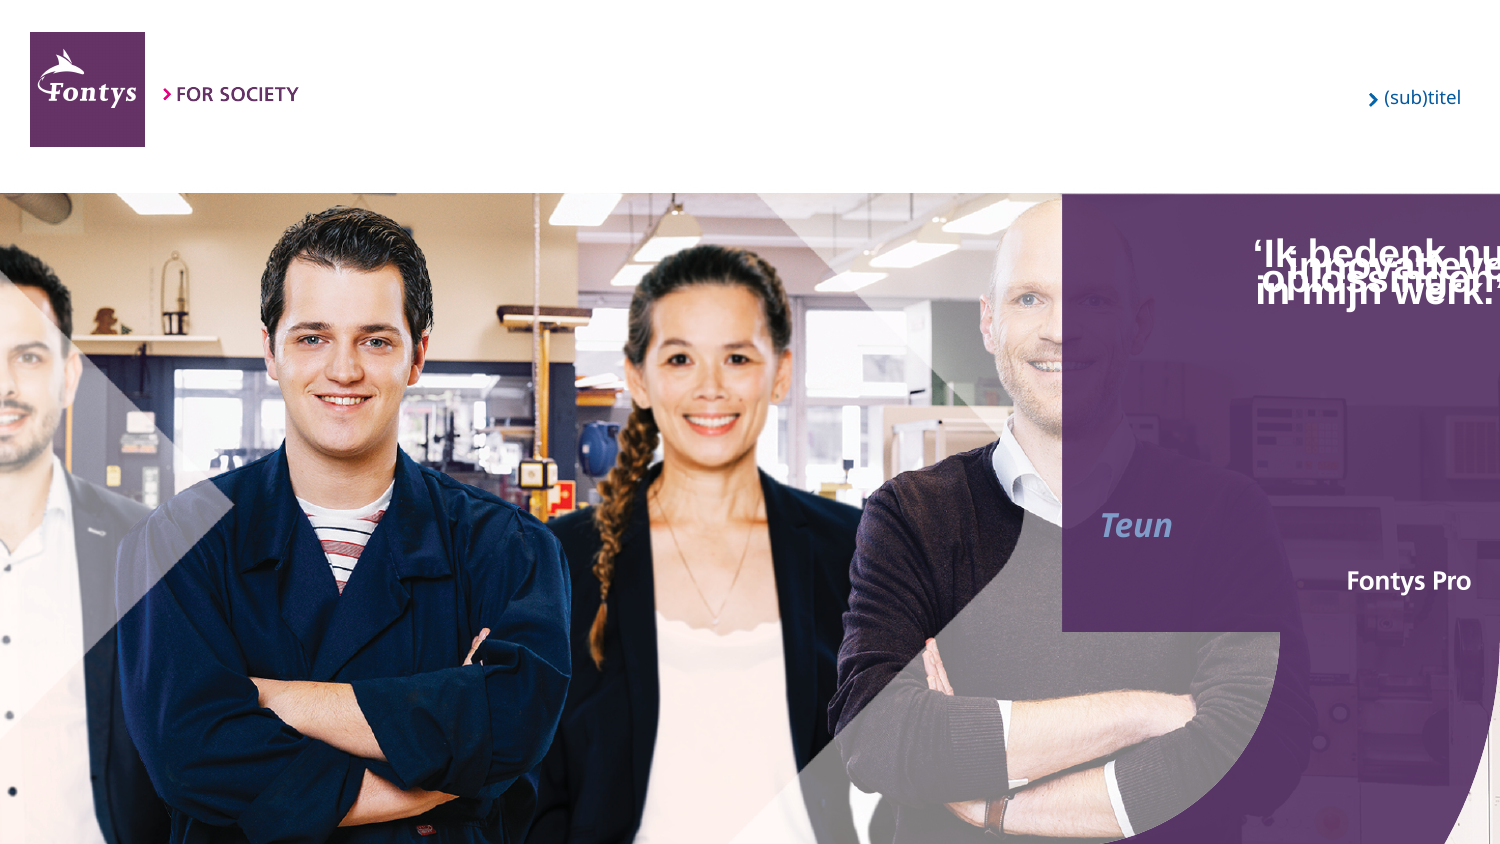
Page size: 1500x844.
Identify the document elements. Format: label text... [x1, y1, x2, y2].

text_box Teun [1084, 496, 1282, 552]
list (sub)titel [701, 89, 1468, 111]
picture [0, 0, 1500, 844]
list ‘Ik bedenk nu innovatieve oplossingen in mijn werk.’ [1084, 256, 1500, 508]
